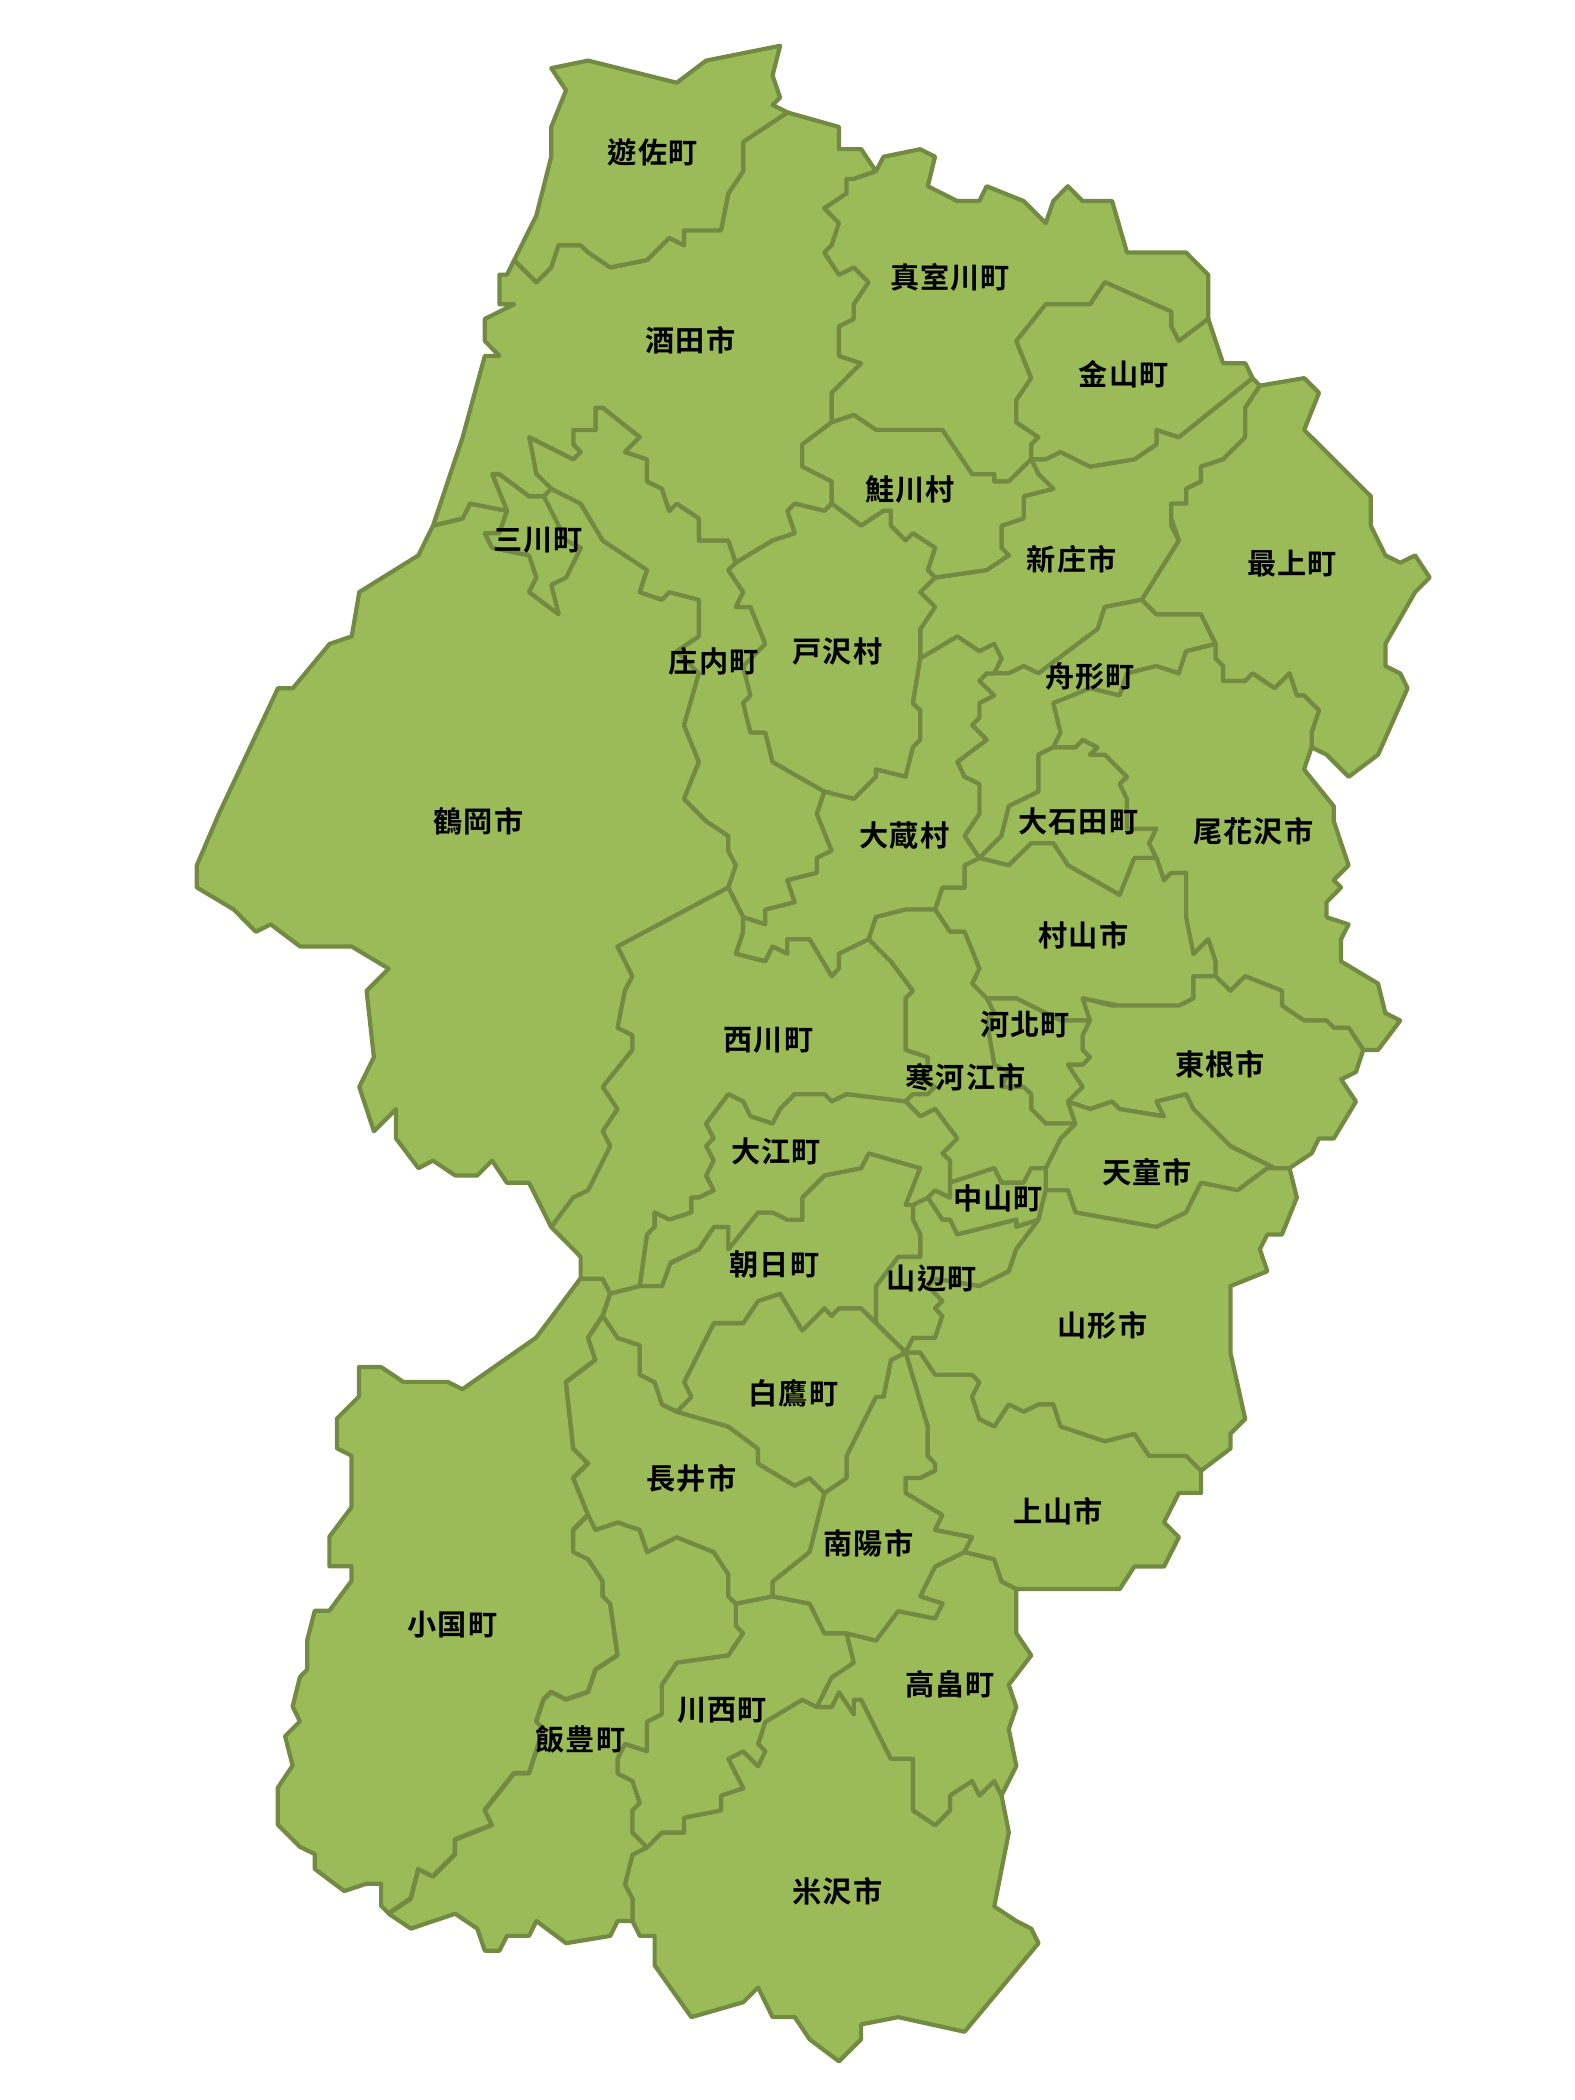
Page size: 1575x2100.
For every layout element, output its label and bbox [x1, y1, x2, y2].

text_box [196, 45, 1430, 2062]
